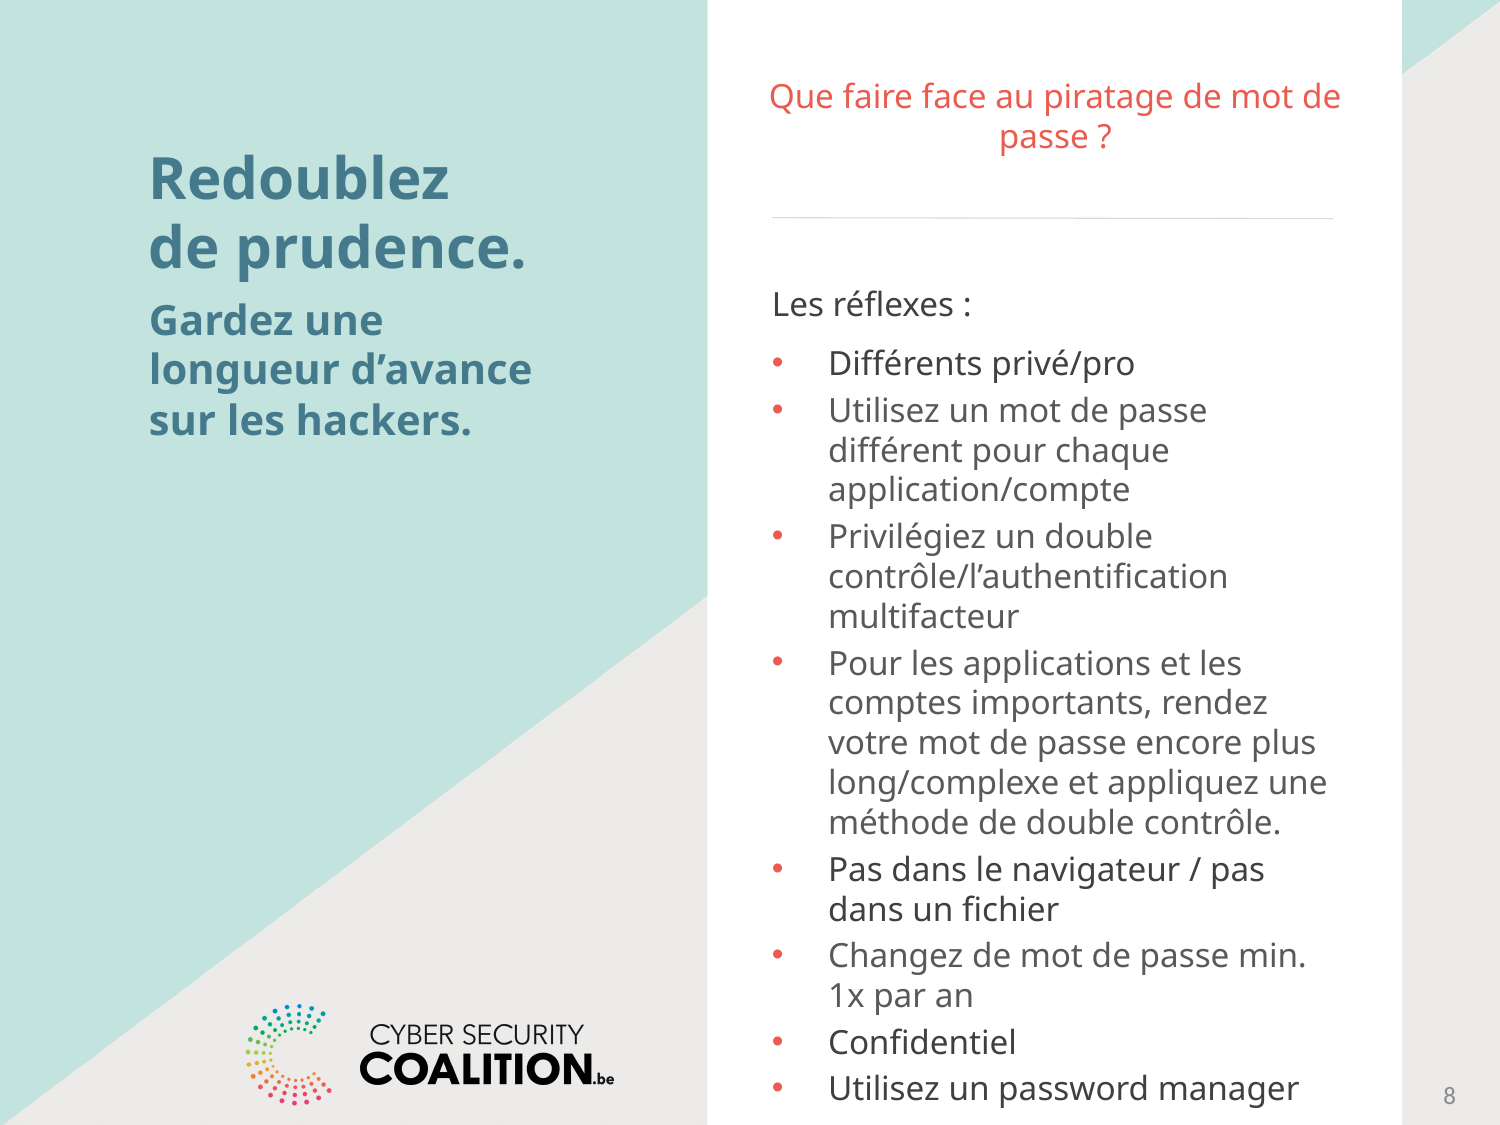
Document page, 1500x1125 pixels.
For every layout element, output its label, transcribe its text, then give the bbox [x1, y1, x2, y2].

title Que faire face au piratage de mot de passe ? [750, 67, 1362, 163]
list Les réflexes : Différents privé/pro Utilisez un mot de passe différent pour chaque application/compte Privilégiez un double contrôle/l’authentification multifacteur Pour les applications et les comptes importants, rendez votre mot de passe encore plus long/complexe et appliquez une méthode de double contrôle. Pas dans le navigateur / pas dans un fichier Changez de mot de passe min. 1x par an Confidentiel Utilisez un password manager [756, 275, 1349, 1018]
picture [0, 0, 1500, 1125]
text_box Redoublez de prudence. Gardez une longueur d’avance sur les hackers. [134, 133, 566, 451]
slide_number 8 [1400, 1063, 1500, 1125]
